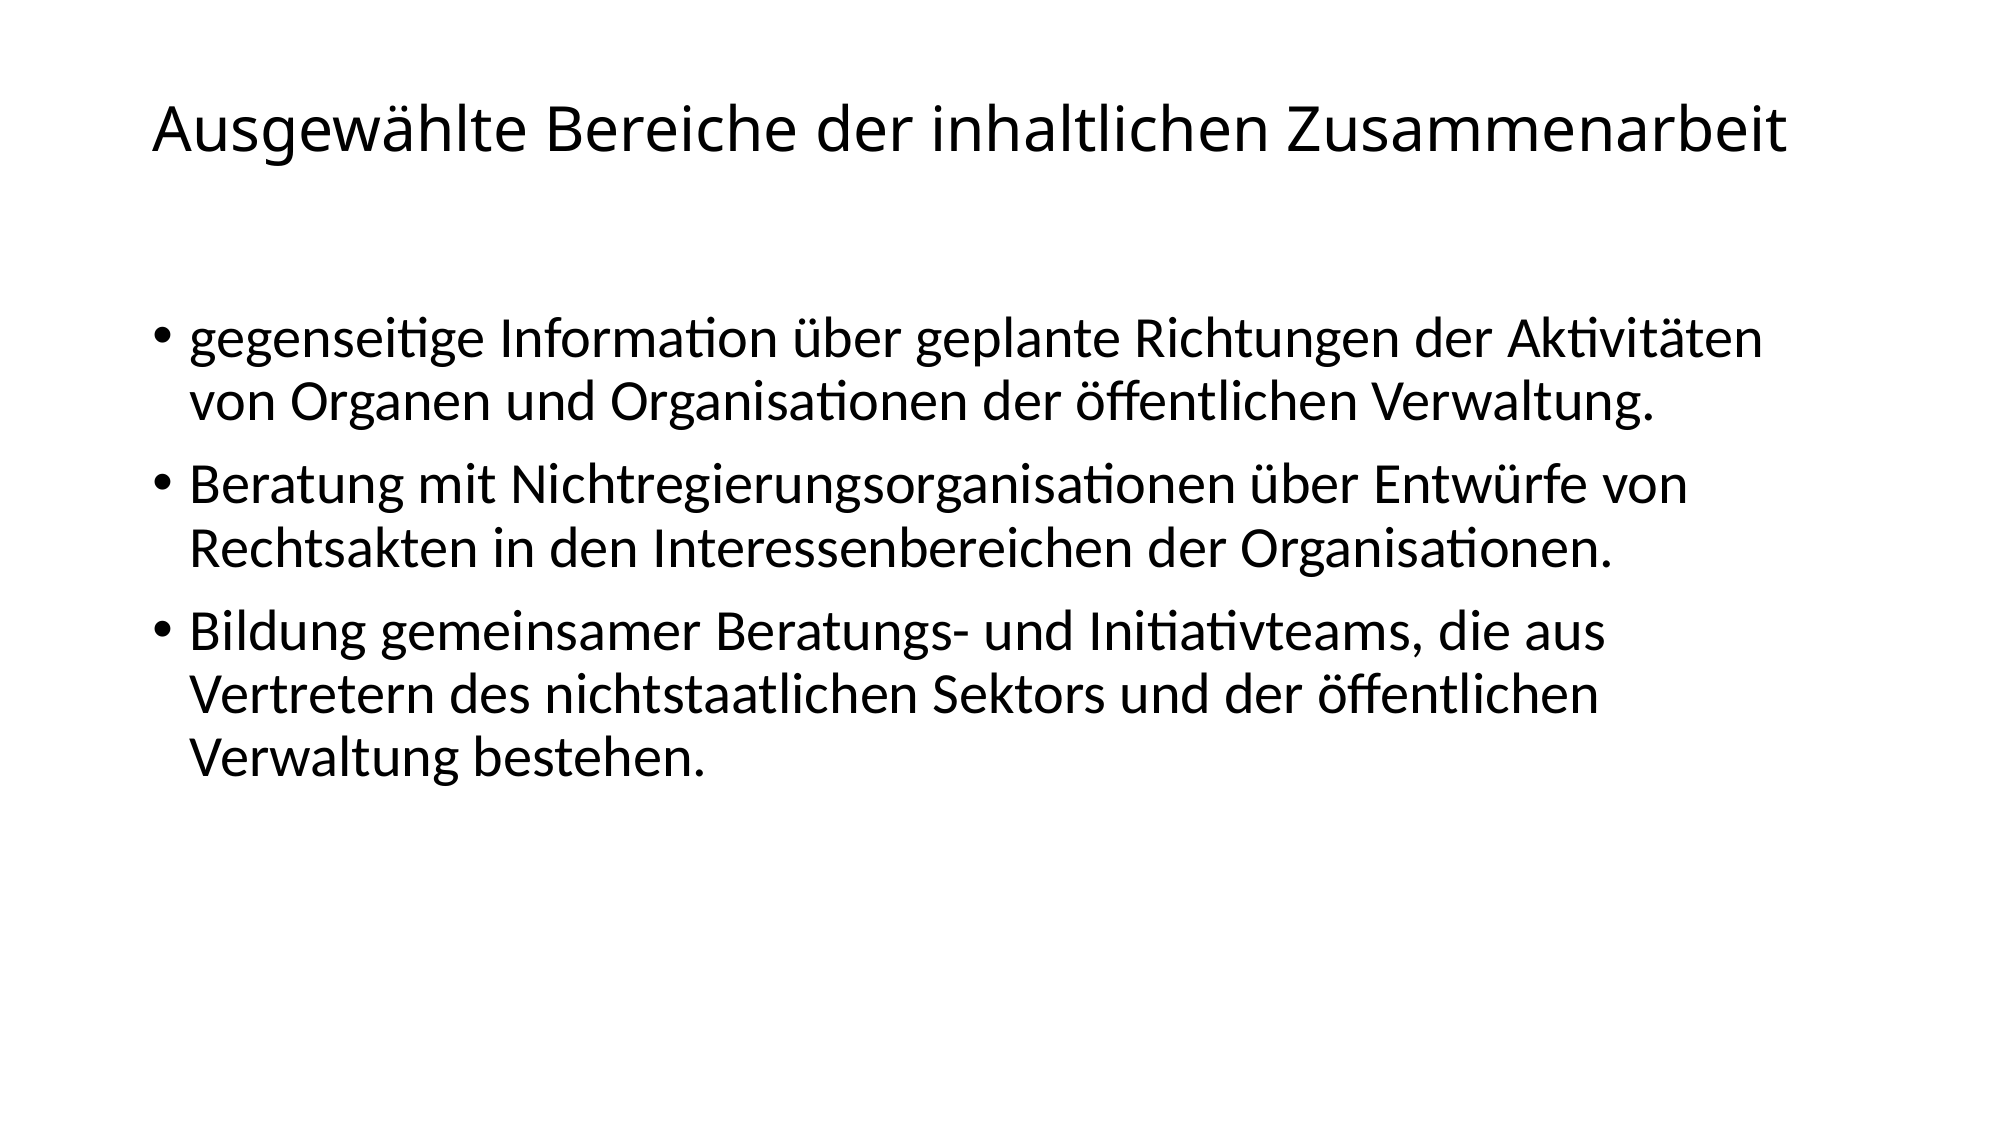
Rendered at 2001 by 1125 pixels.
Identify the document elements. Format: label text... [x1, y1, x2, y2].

list gegenseitige Information über geplante Richtungen der Aktivitäten von Organen und Organisationen der öffentlichen Verwaltung. Beratung mit Nichtregierungsorganisationen über Entwürfe von Rechtsakten in den Interessenbereichen der Organisationen. Bildung gemeinsamer Beratungs- und Initiativteams, die aus Vertretern des nichtstaatlichen Sektors und der öffentlichen Verwaltung bestehen. [137, 299, 1863, 1014]
title Ausgewählte Bereiche der inhaltlichen Zusammenarbeit [137, 59, 1863, 278]
